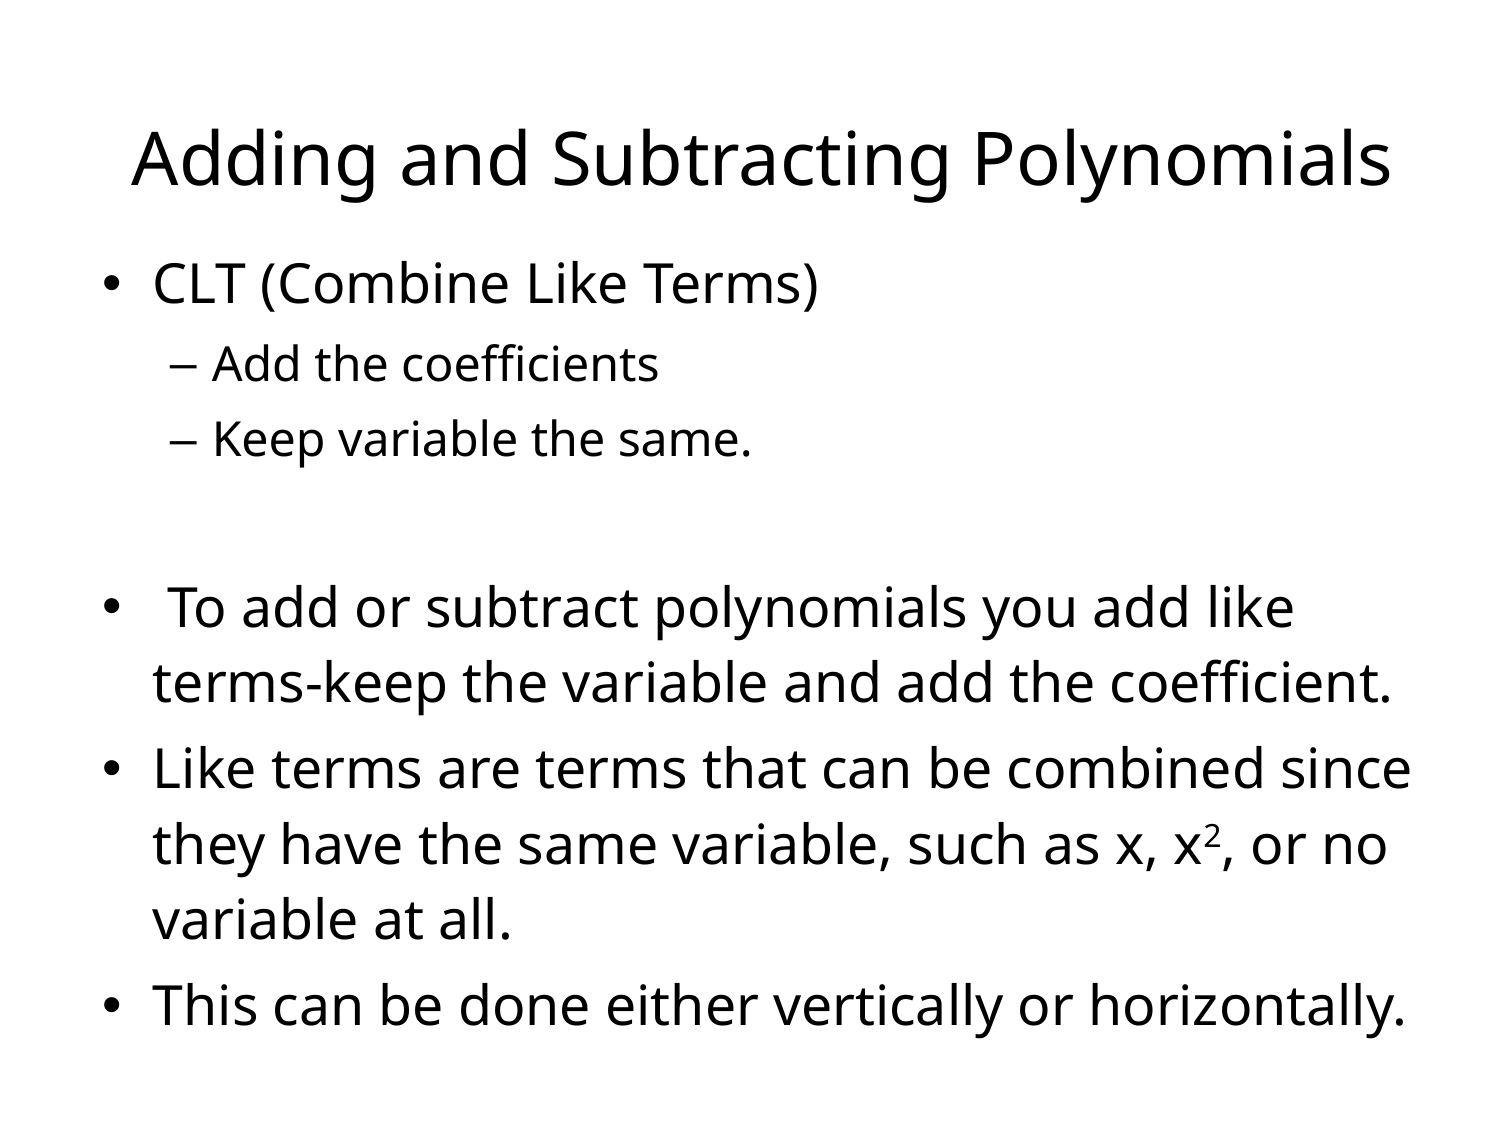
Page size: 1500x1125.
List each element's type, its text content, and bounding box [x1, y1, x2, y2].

list CLT (Combine Like Terms) Add the coefficients Keep variable the same. To add or subtract polynomials you add like terms-keep the variable and add the coefficient. Like terms are terms that can be combined since they have the same variable, such as x, x2, or no variable at all. This can be done either vertically or horizontally. [87, 237, 1438, 1075]
title Adding and Subtracting Polynomials [99, 50, 1425, 237]
